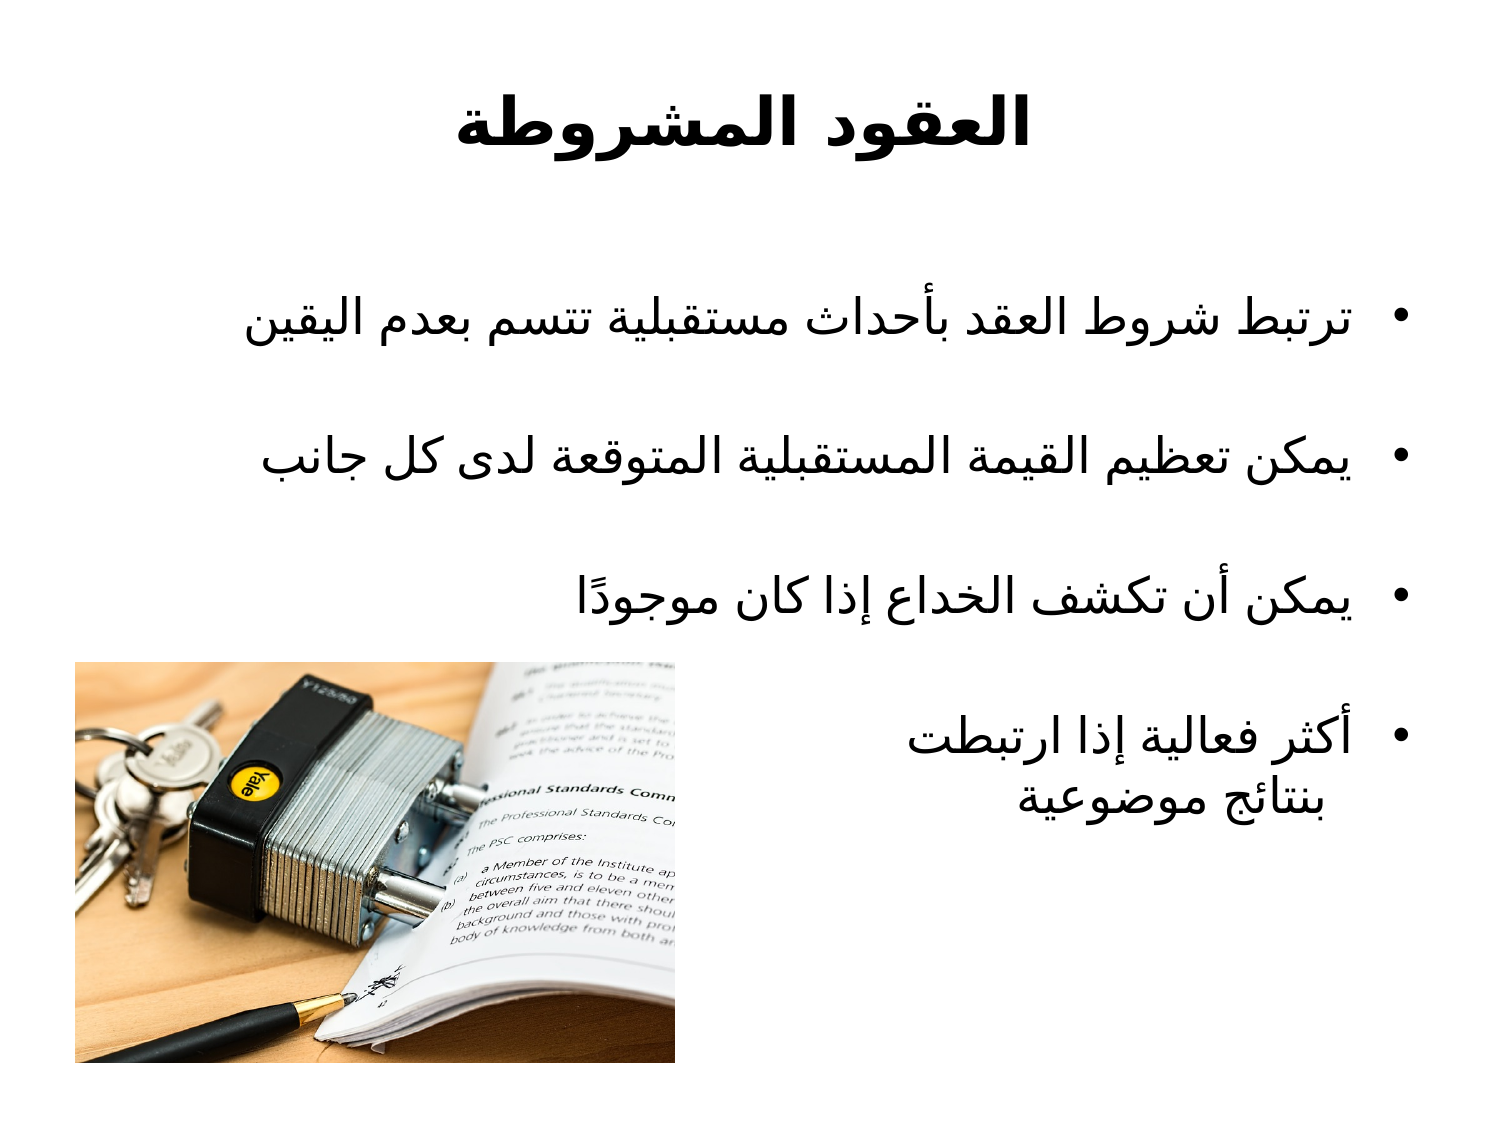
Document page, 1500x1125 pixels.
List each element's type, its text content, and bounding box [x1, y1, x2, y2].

list ترتبط شروط العقد بأحداث مستقبلية تتسم بعدم اليقين يمكن تعظيم القيمة المستقبلية المتوقعة لدى كل جانب يمكن أن تكشف الخداع إذا كان موجودًا أكثر فعالية إذا ارتبطت بنتائج موضوعية [75, 276, 1425, 1063]
picture [74, 662, 676, 1063]
title العقود المشروطة [55, 24, 1433, 213]
